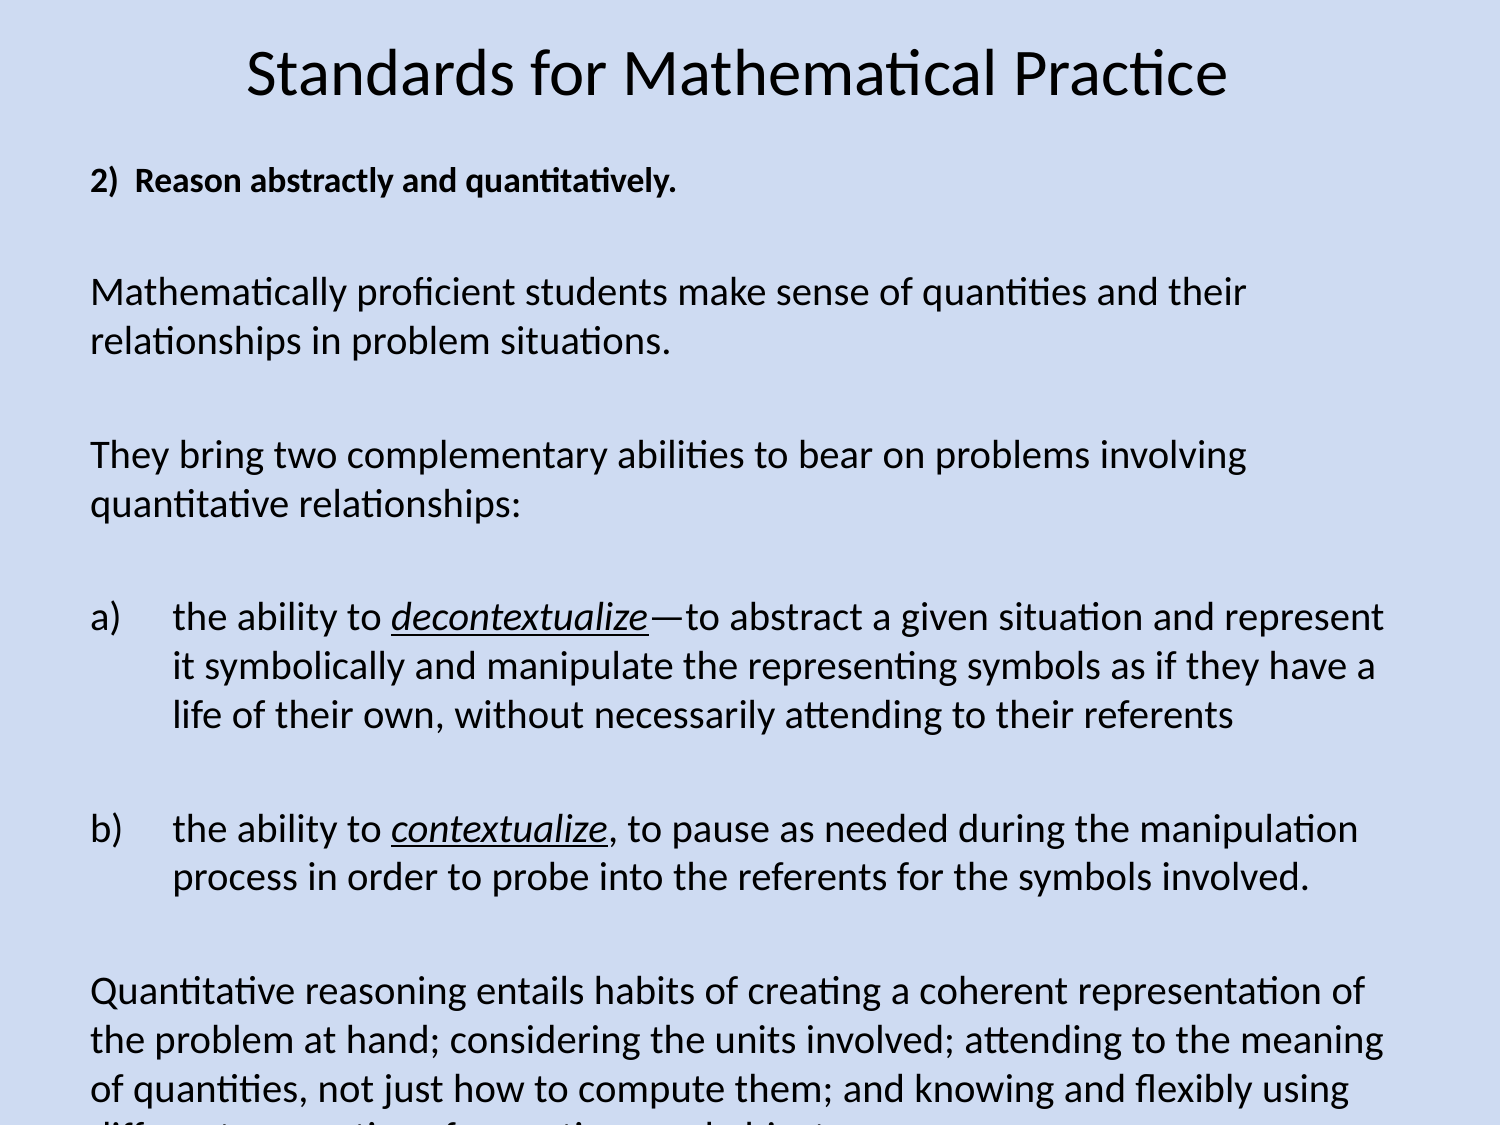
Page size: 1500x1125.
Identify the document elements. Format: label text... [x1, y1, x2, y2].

title Standards for Mathematical Practice [62, 0, 1413, 163]
list 2) Reason abstractly and quantitatively. Mathematically proficient students make sense of quantities and their relationships in problem situations. They bring two complementary abilities to bear on problems involving quantitative relationships: the ability to decontextualize—to abstract a given situation and represent it symbolically and manipulate the representing symbols as if they have a life of their own, without necessarily attending to their referents the ability to contextualize, to pause as needed during the manipulation process in order to probe into the referents for the symbols involved. Quantitative reasoning entails habits of creating a coherent representation of the problem at hand; considering the units involved; attending to the meaning of quantities, not just how to compute them; and knowing and flexibly using different properties of operations and objects. [75, 149, 1425, 1125]
